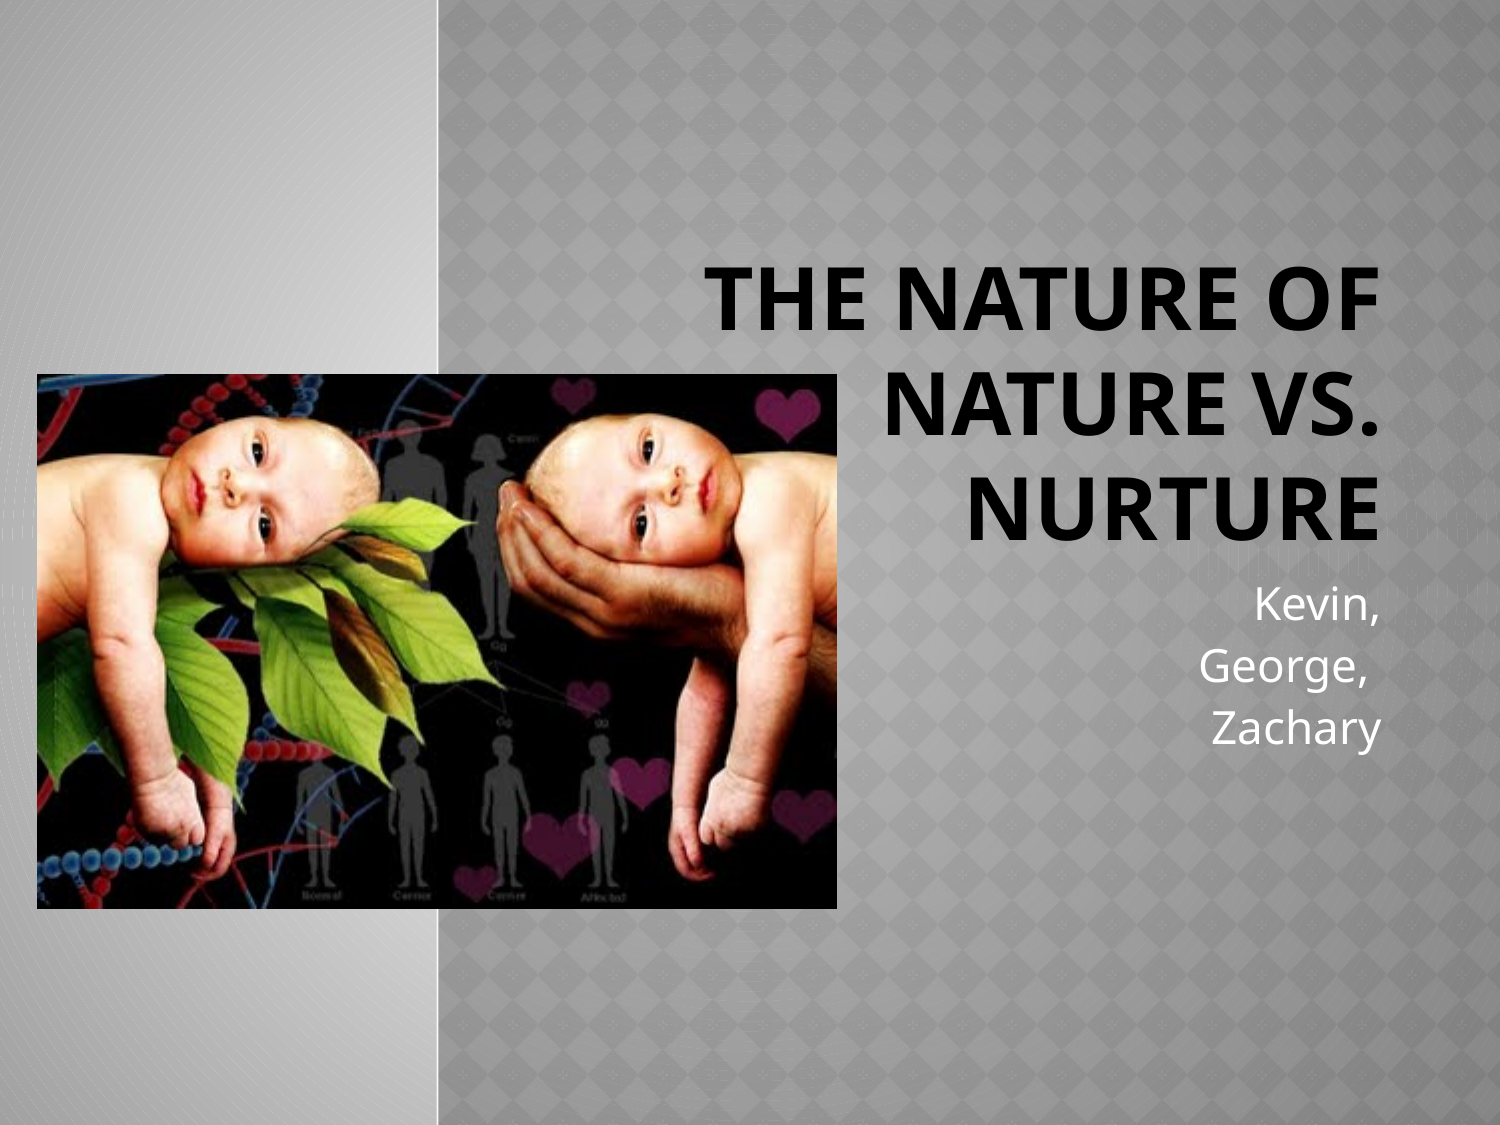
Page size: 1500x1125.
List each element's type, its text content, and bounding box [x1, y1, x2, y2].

title The Nature of Nature vs. Nurture [552, 87, 1390, 558]
subtitle Kevin, George, Zachary [843, 580, 1390, 762]
picture [36, 374, 838, 909]
